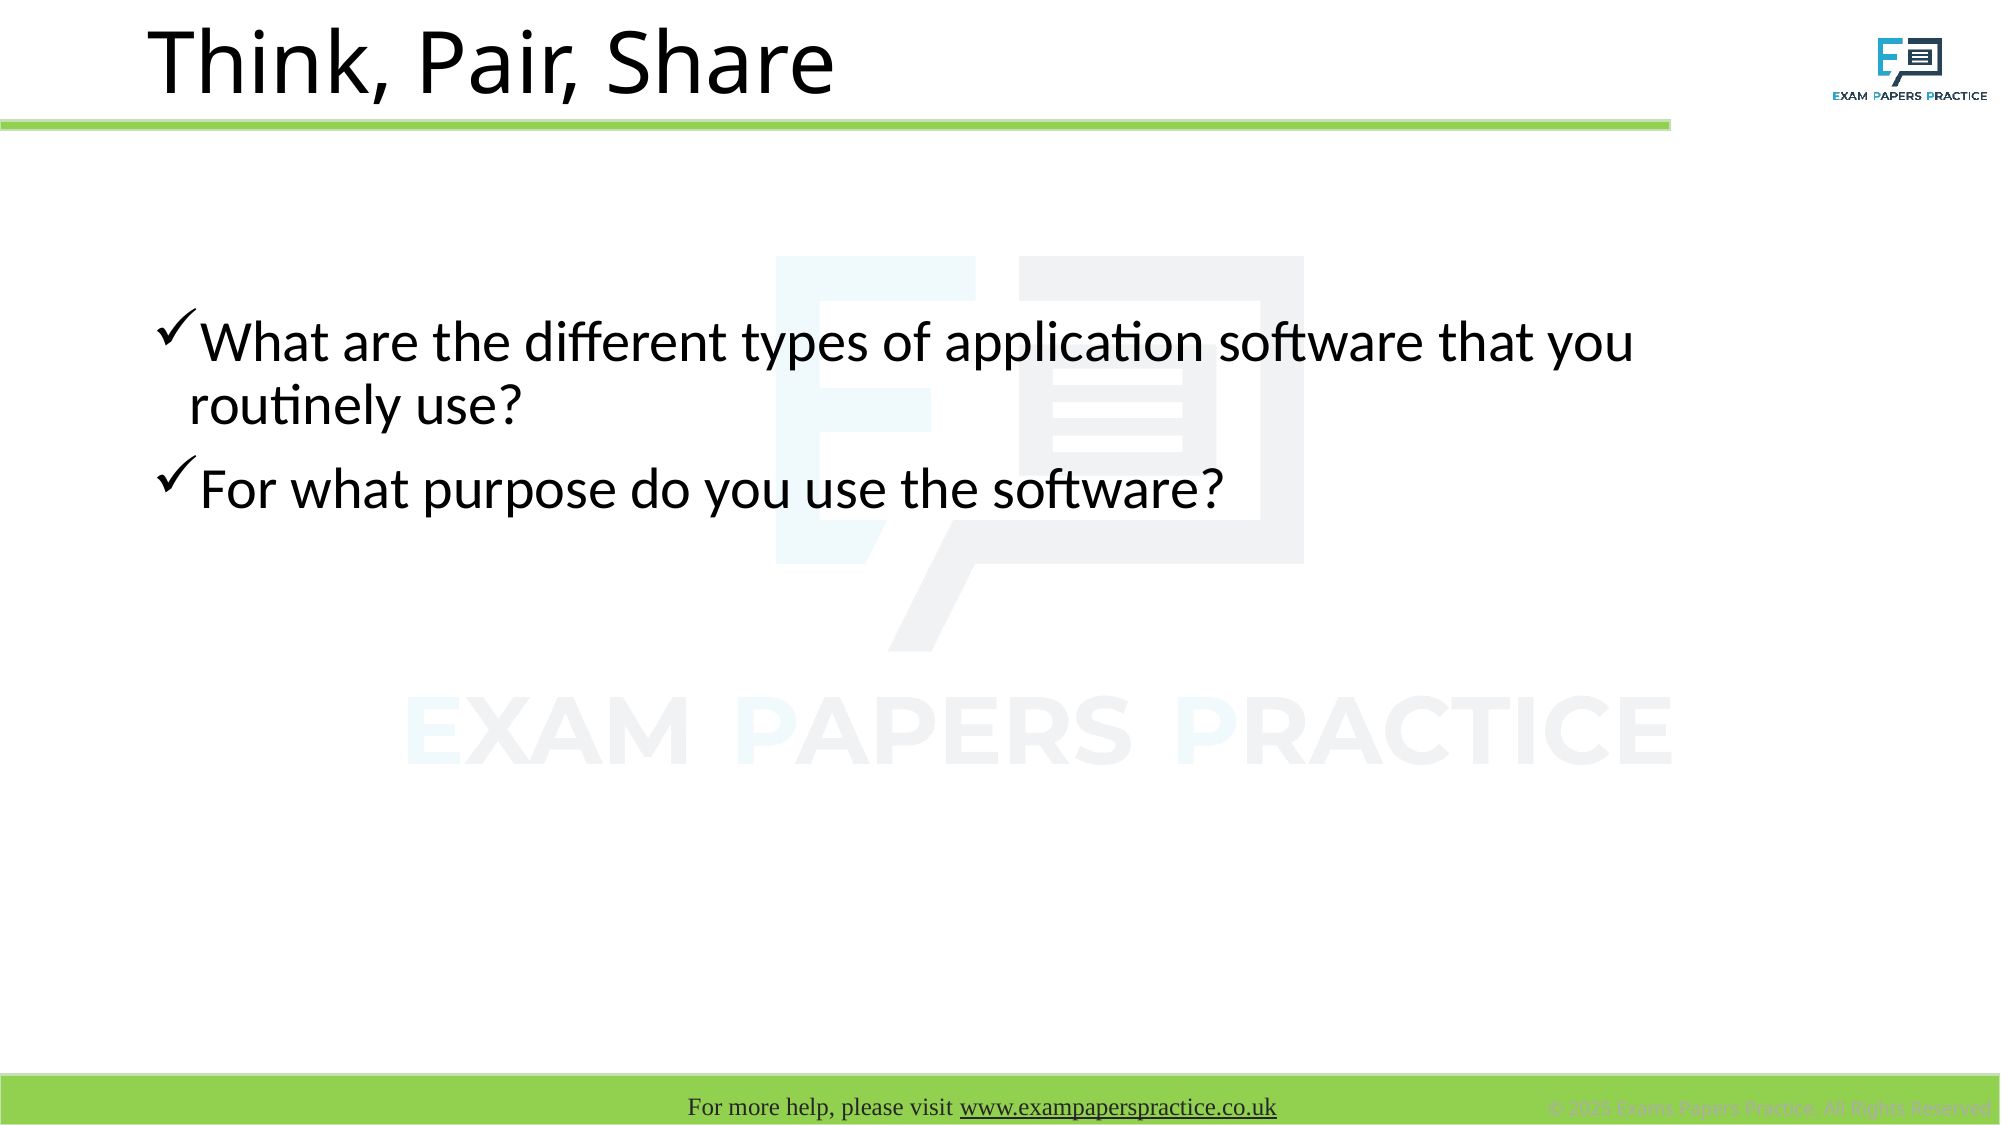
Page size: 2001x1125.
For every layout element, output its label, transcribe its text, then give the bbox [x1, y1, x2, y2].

title Think, Pair, Share [132, 11, 1858, 121]
list What are the different types of application software that you routinely use? For what purpose do you use the software? [137, 304, 1863, 1018]
